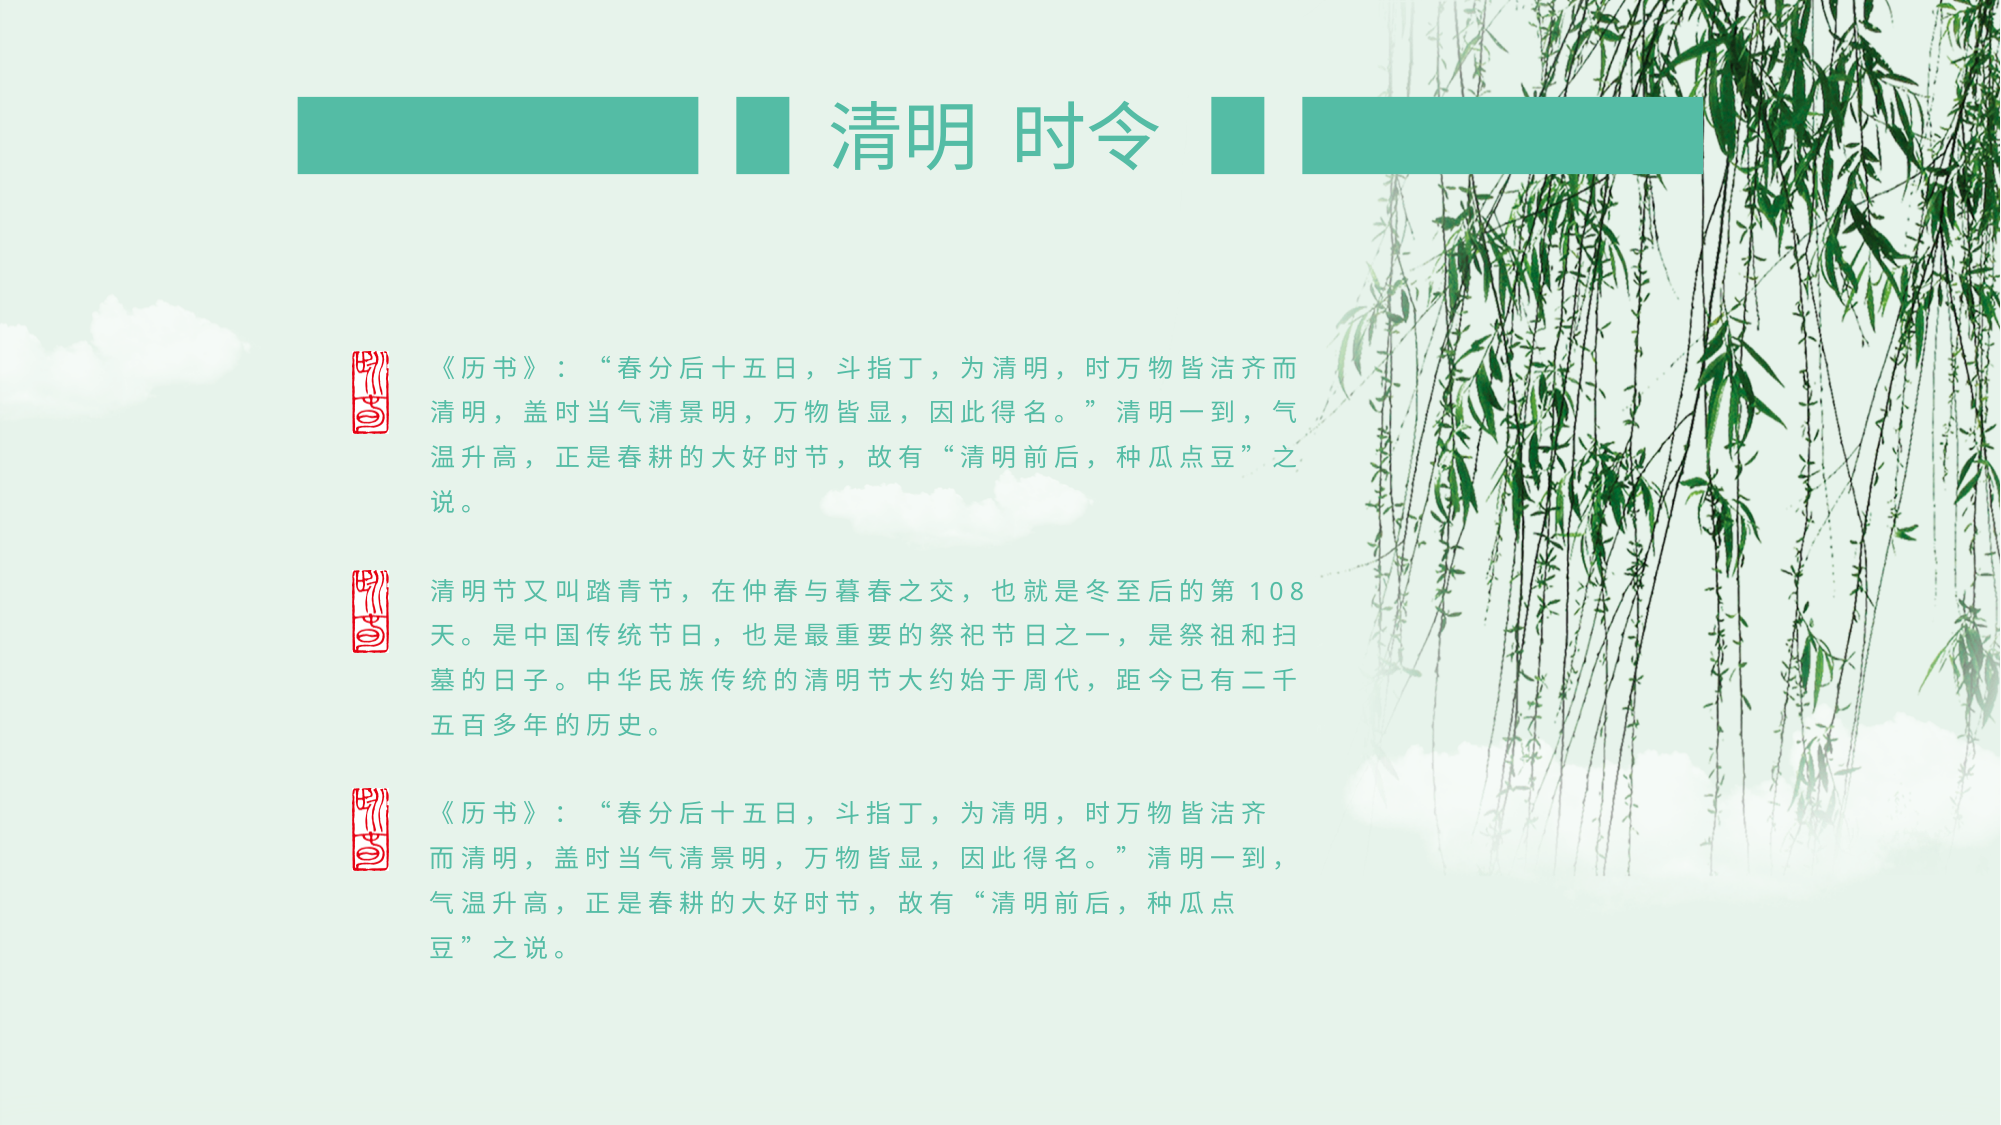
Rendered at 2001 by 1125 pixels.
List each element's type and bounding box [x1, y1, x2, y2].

text_box [297, 82, 1704, 189]
text_box [352, 329, 1342, 973]
picture [0, 0, 2001, 1125]
